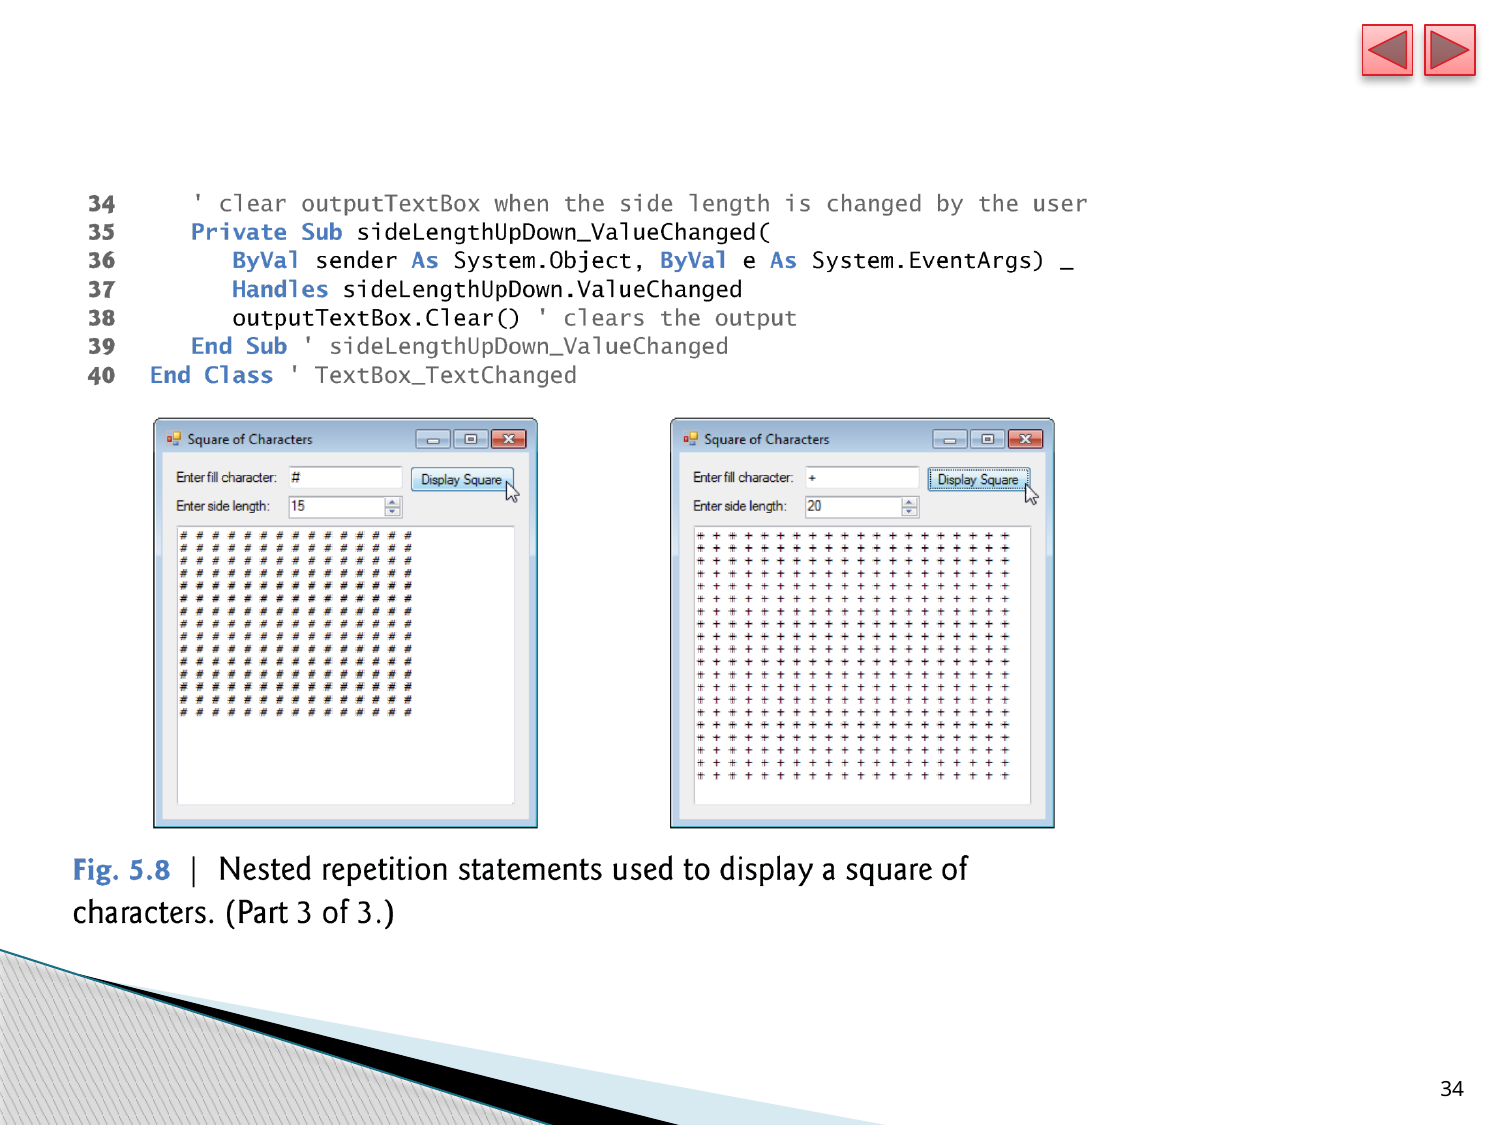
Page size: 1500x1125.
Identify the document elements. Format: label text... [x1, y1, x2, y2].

picture [0, 106, 1500, 1018]
slide_number 34 [1418, 1051, 1479, 1112]
